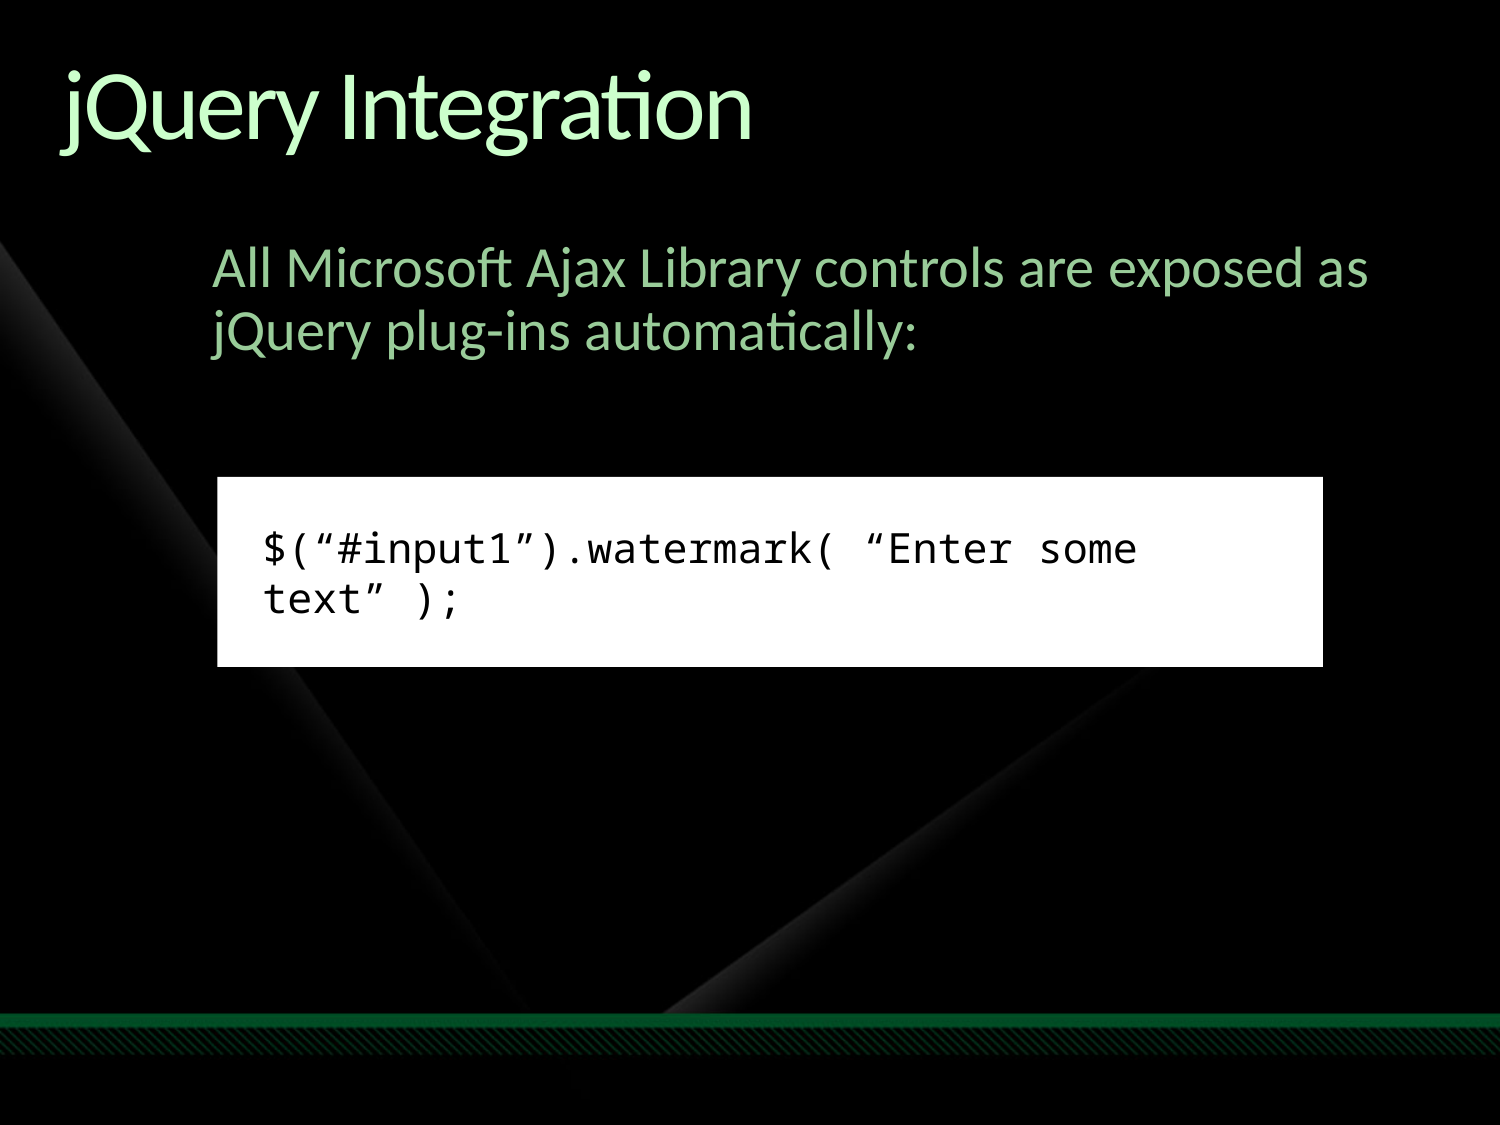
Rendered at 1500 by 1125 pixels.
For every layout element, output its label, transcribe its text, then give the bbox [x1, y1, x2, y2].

picture [0, 0, 1500, 1125]
title jQuery Integration [62, 53, 1438, 144]
text_box $(“#input1”).watermark( “Enter some text” ); [217, 476, 1323, 667]
list All Microsoft Ajax Library controls are exposed as jQuery plug-ins automatically: [62, 237, 1438, 365]
